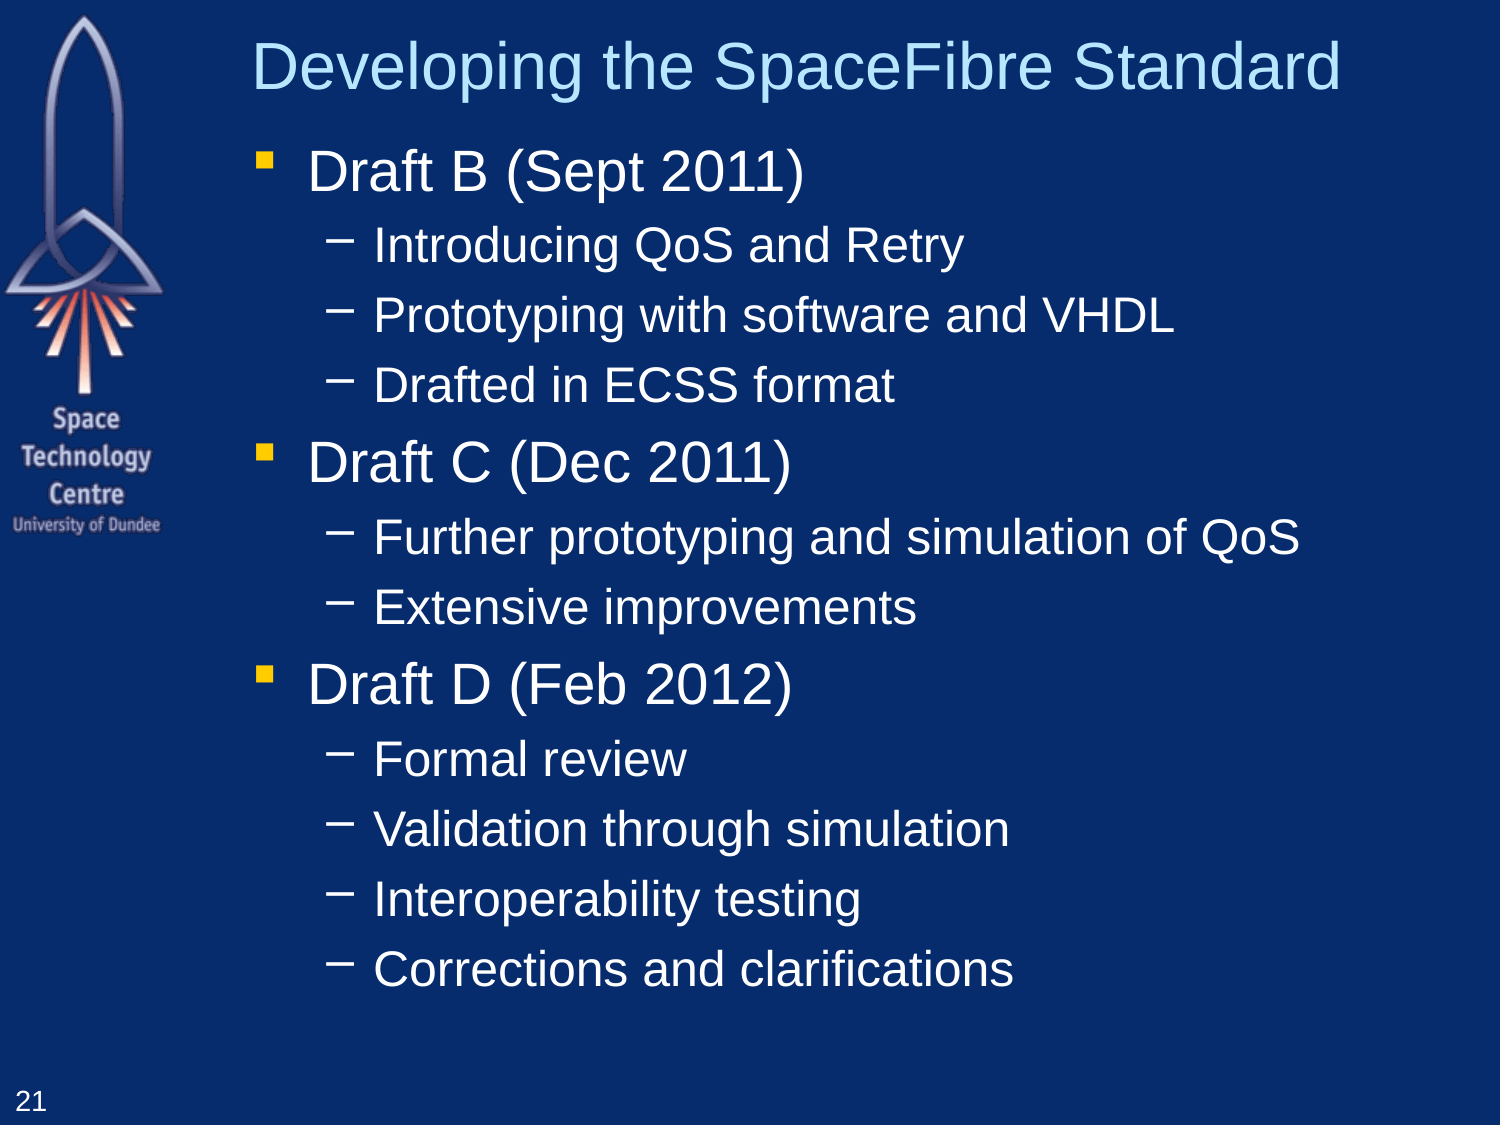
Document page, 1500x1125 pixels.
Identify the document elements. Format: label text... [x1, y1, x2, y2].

title Developing the SpaceFibre Standard [235, 0, 1500, 125]
picture [0, 0, 171, 543]
slide_number 21 [0, 1046, 160, 1125]
list Draft B (Sept 2011) Introducing QoS and Retry Prototyping with software and VHDL Drafted in ECSS format Draft C (Dec 2011) Further prototyping and simulation of QoS Extensive improvements Draft D (Feb 2012) Formal review Validation through simulation Interoperability testing Corrections and clarifications [235, 125, 1500, 1125]
